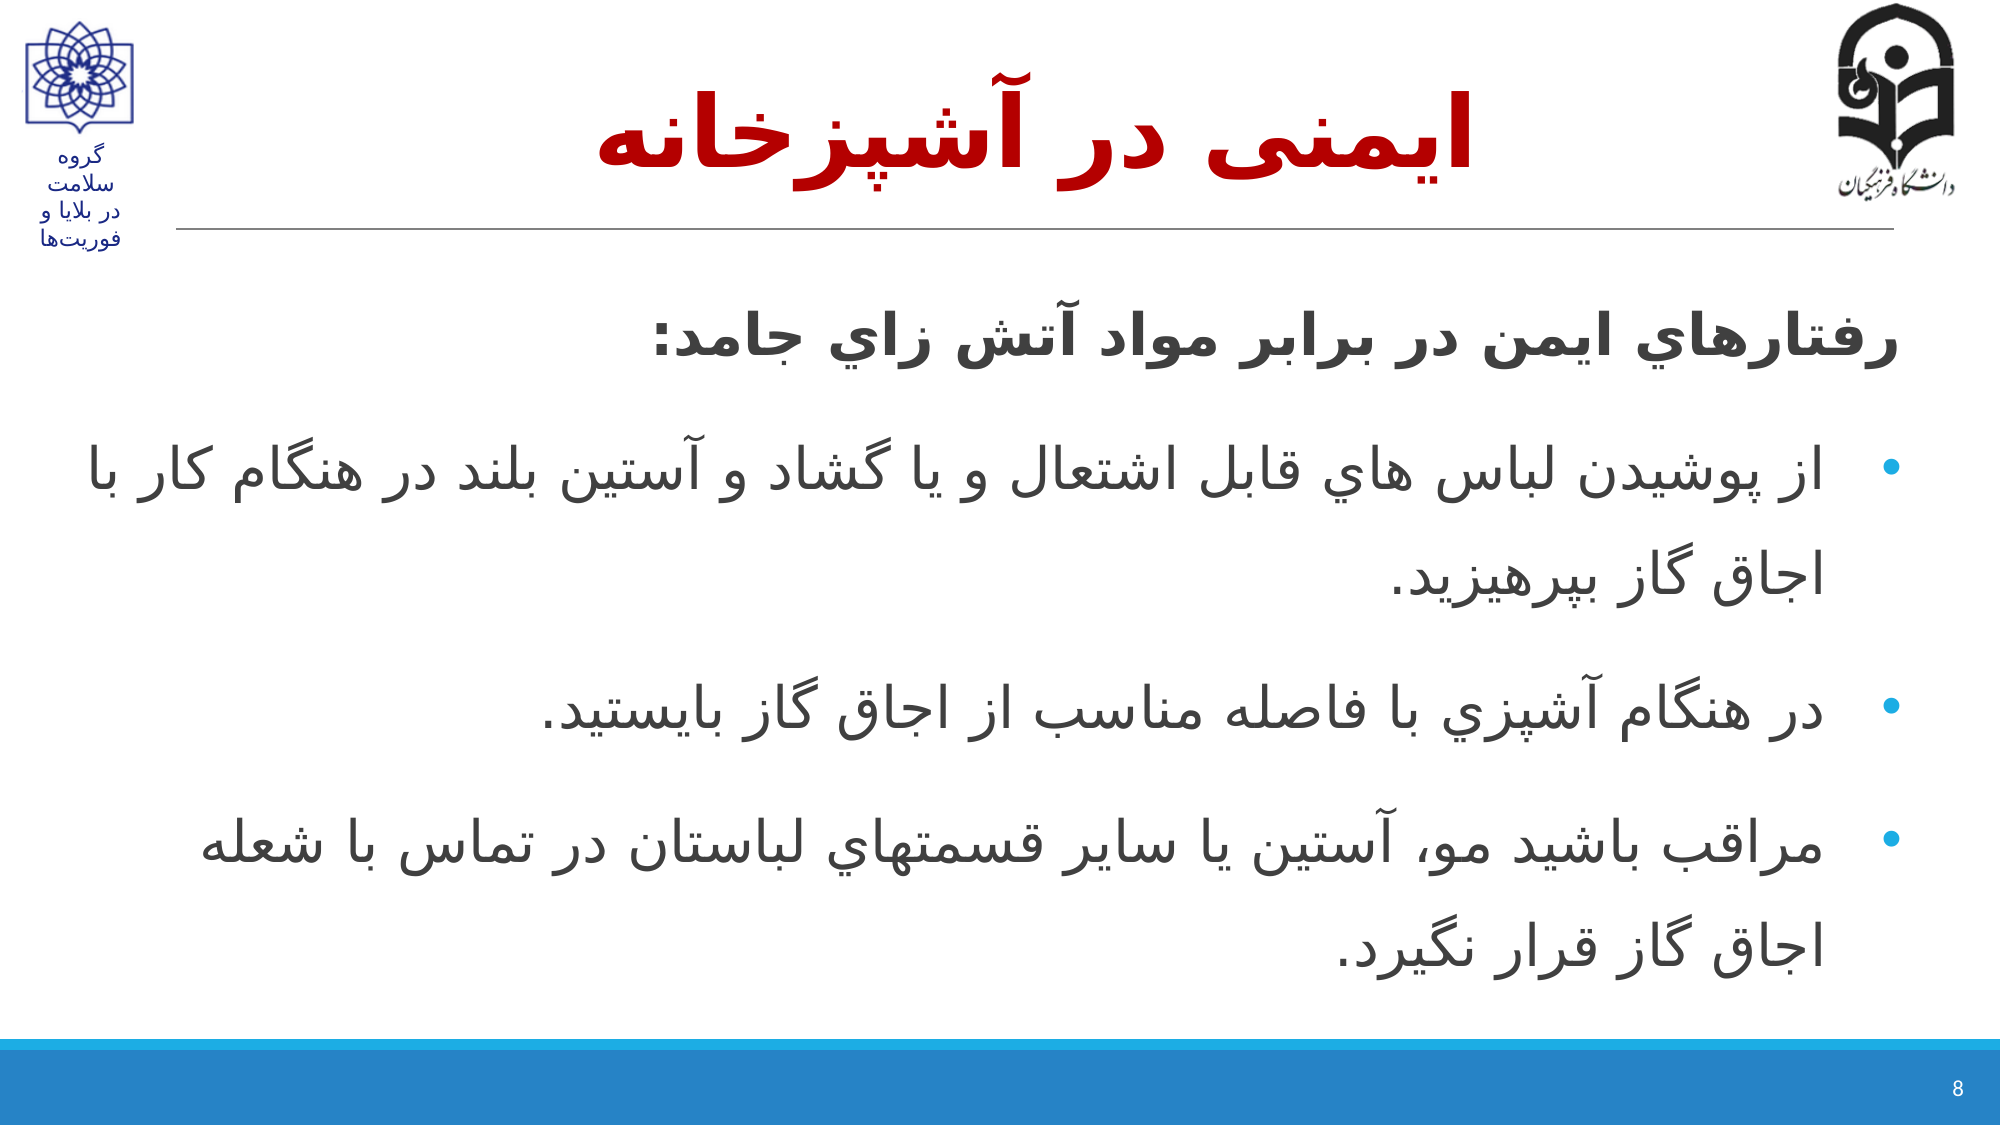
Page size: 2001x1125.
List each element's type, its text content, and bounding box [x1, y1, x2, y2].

title ایمنی در آشپزخانه [177, 47, 1895, 227]
picture [21, 18, 140, 137]
picture [1792, 0, 2000, 208]
slide_number 8 [1910, 1054, 1980, 1120]
list رفتارهاي ايمن در برابر مواد آتش زاي جامد: از پوشيدن لباس هاي قابل اشتعال و يا گشاد و آستين بلند در هنگام كار با اجاق گاز بپرهيزيد. در هنگام آشپزي با فاصله مناسب از اجاق گاز بايستيد. مراقب باشيد مو، آستين يا ساير قسمتهاي لباستان در تماس با شعله اجاق گاز قرار نگيرد. [77, 254, 1946, 1047]
